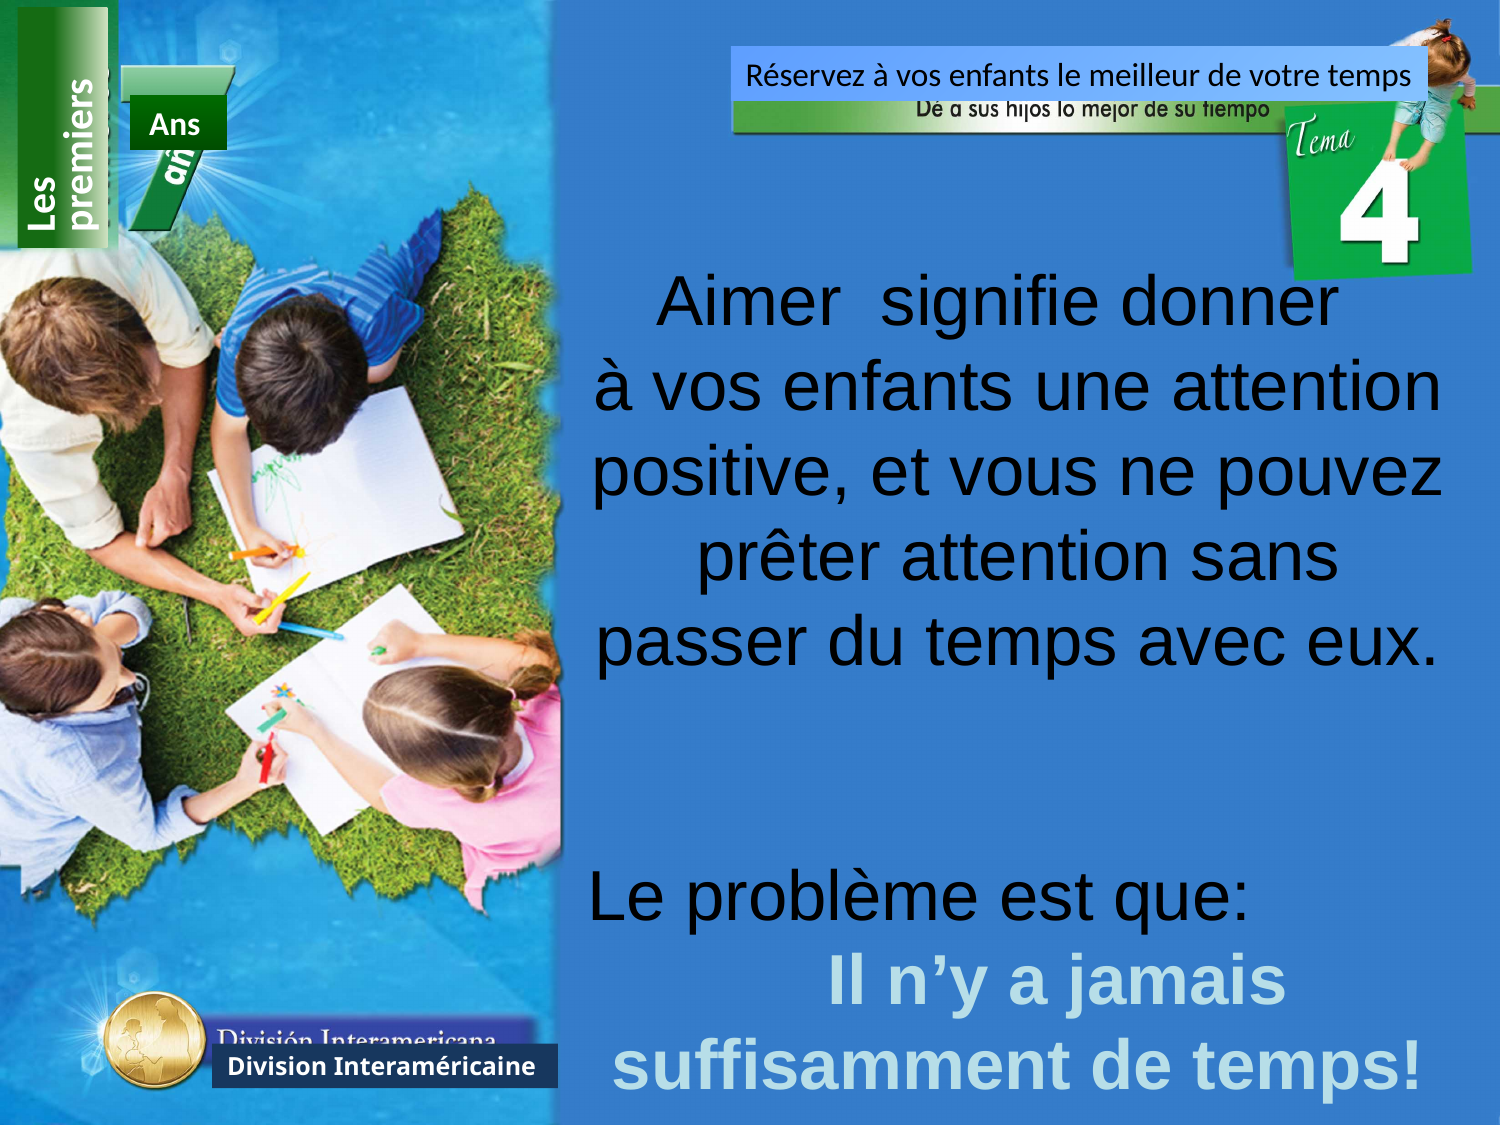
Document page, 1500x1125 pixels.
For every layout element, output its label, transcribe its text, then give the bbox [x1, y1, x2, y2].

picture [0, 0, 1500, 1125]
text_box Les premiers [17, 7, 108, 248]
text_box Ans [130, 95, 227, 150]
text_box Réservez à vos enfants le meilleur de votre temps [730, 46, 1428, 101]
text_box Aimer signifie donner à vos enfants une attention positive, et vous ne pouvez prêter attention sans passer du temps avec eux. Le problème est que: Il n’y a jamais suffisamment de temps! [572, 247, 1465, 1112]
text_box Division Interaméricaine [212, 1043, 558, 1089]
